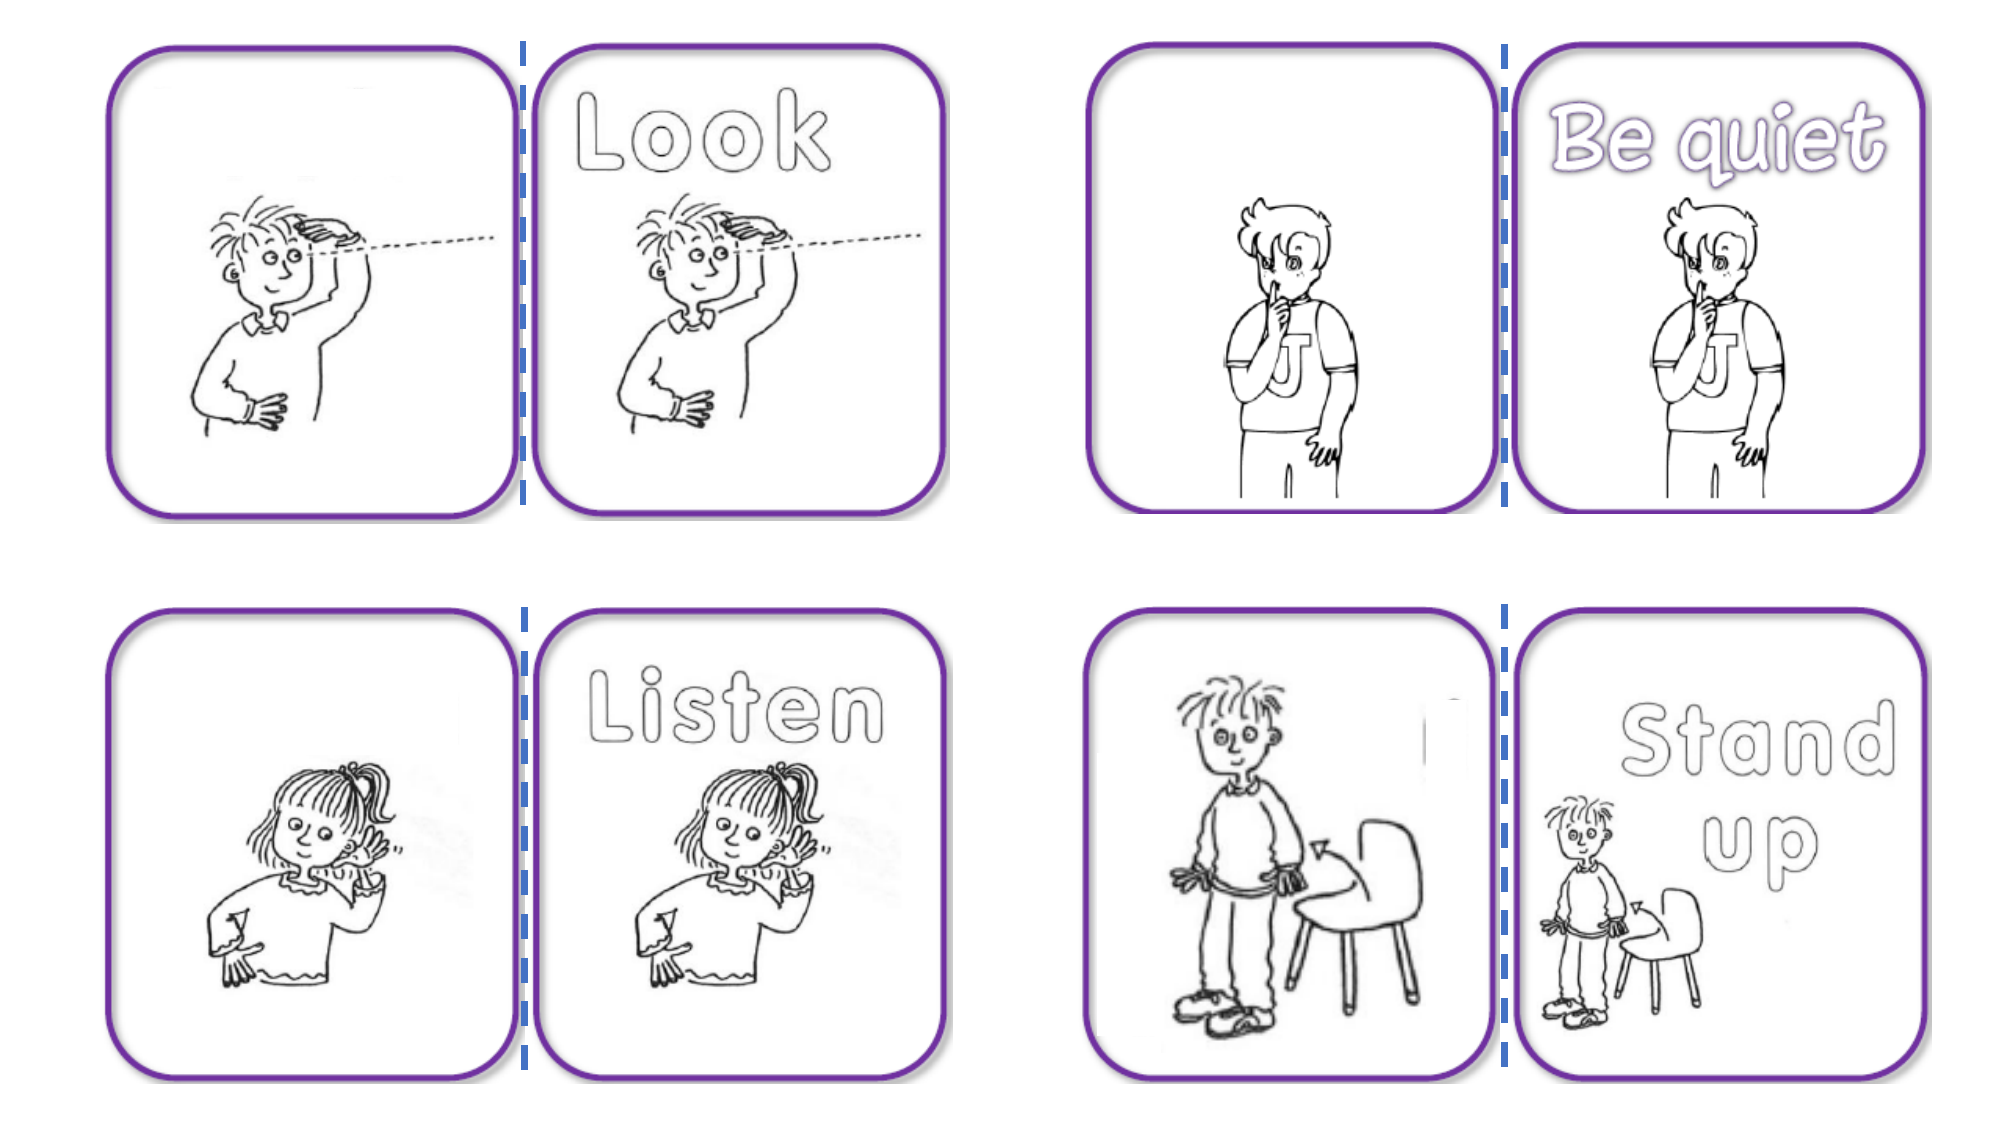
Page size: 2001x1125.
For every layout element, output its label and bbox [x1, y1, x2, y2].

text_box [96, 607, 953, 1087]
text_box [96, 41, 950, 524]
text_box [1077, 603, 1932, 1084]
text_box [1077, 41, 1932, 524]
